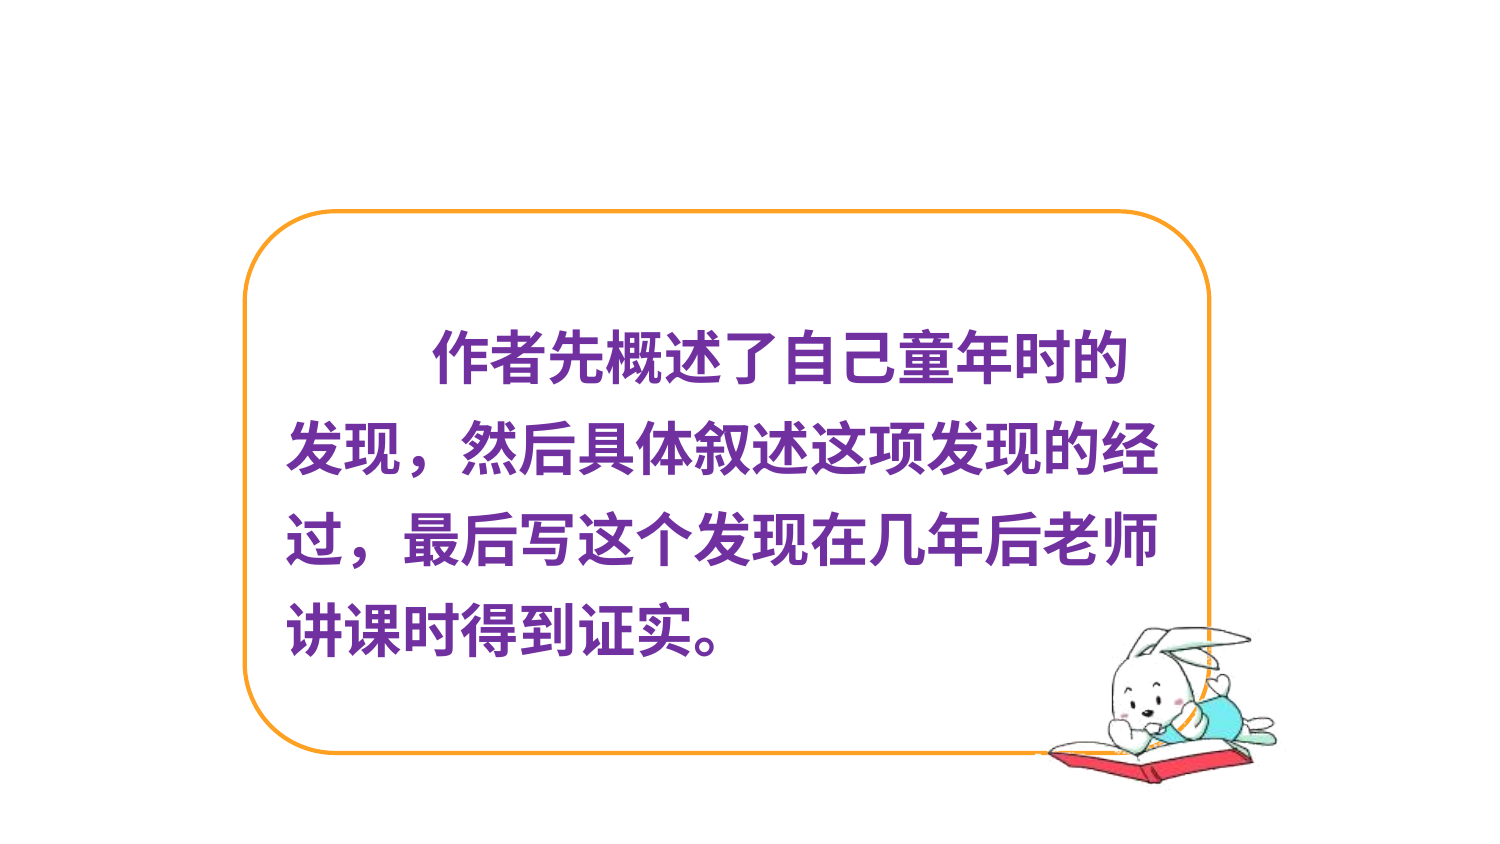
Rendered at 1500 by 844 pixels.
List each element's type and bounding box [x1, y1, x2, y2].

text_box [244, 211, 1291, 796]
